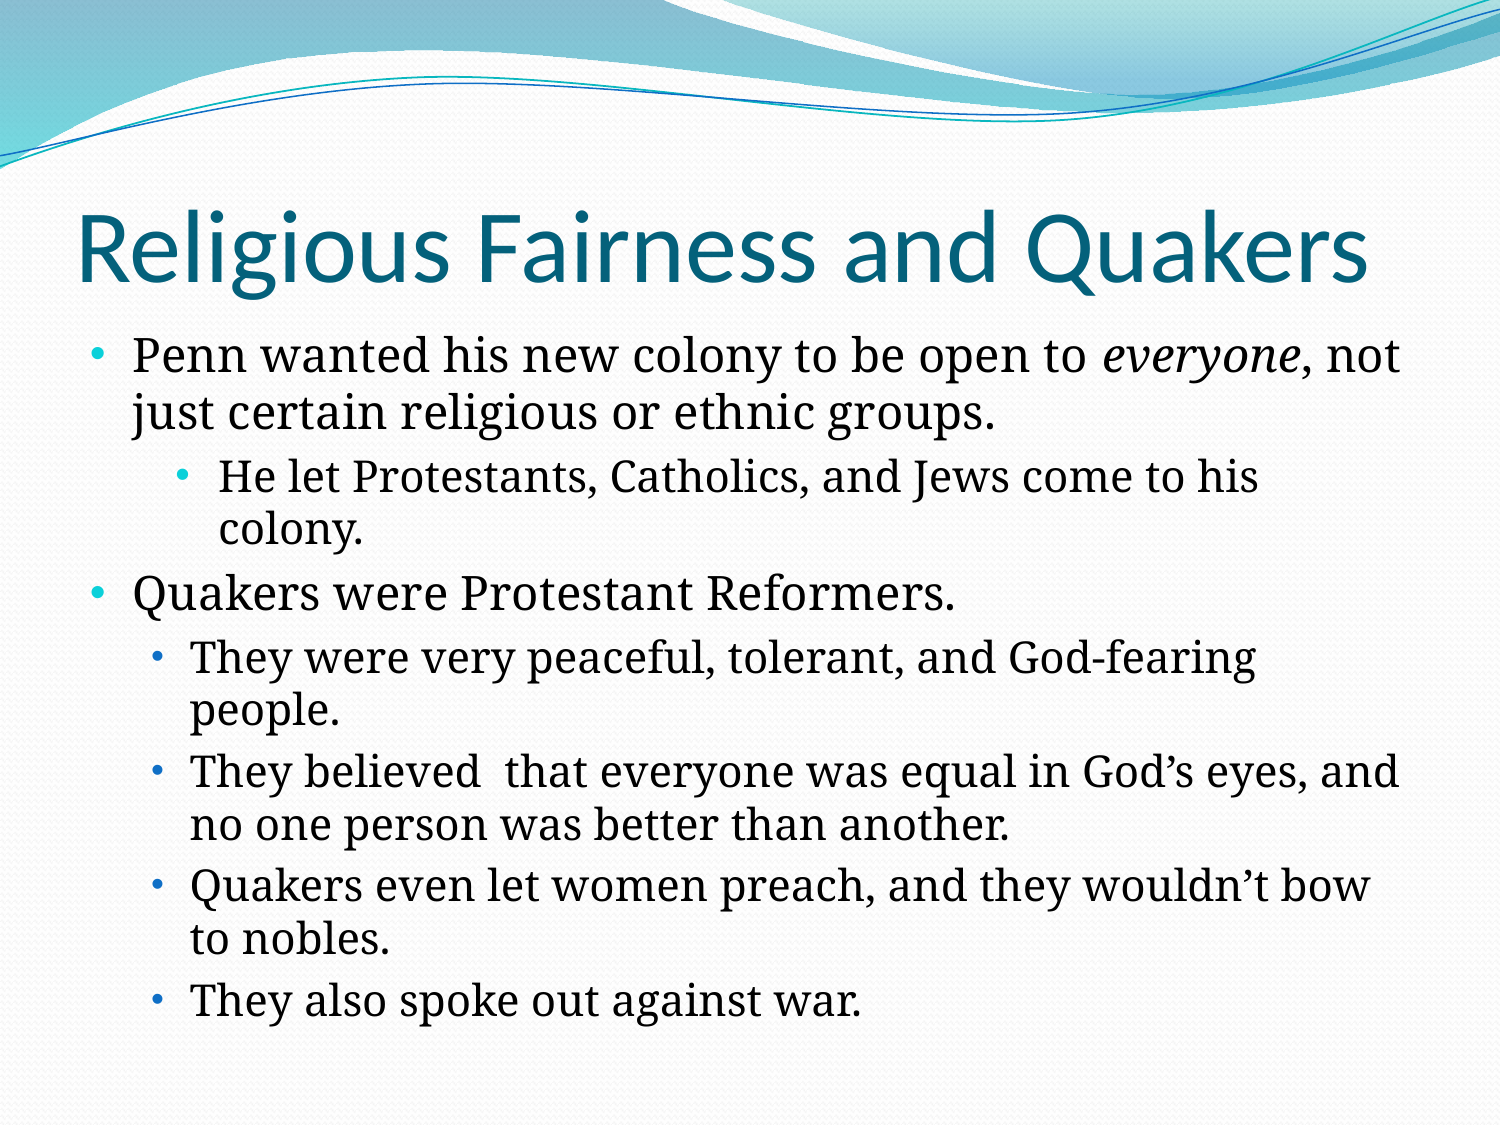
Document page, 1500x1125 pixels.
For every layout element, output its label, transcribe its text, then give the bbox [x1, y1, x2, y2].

title Religious Fairness and Quakers [75, 115, 1425, 303]
list Penn wanted his new colony to be open to everyone, not just certain religious or ethnic groups. He let Protestants, Catholics, and Jews come to his colony. Quakers were Protestant Reformers. They were very peaceful, tolerant, and God-fearing people. They believed that everyone was equal in God’s eyes, and no one person was better than another. Quakers even let women preach, and they wouldn’t bow to nobles. They also spoke out against war. [75, 317, 1425, 1038]
